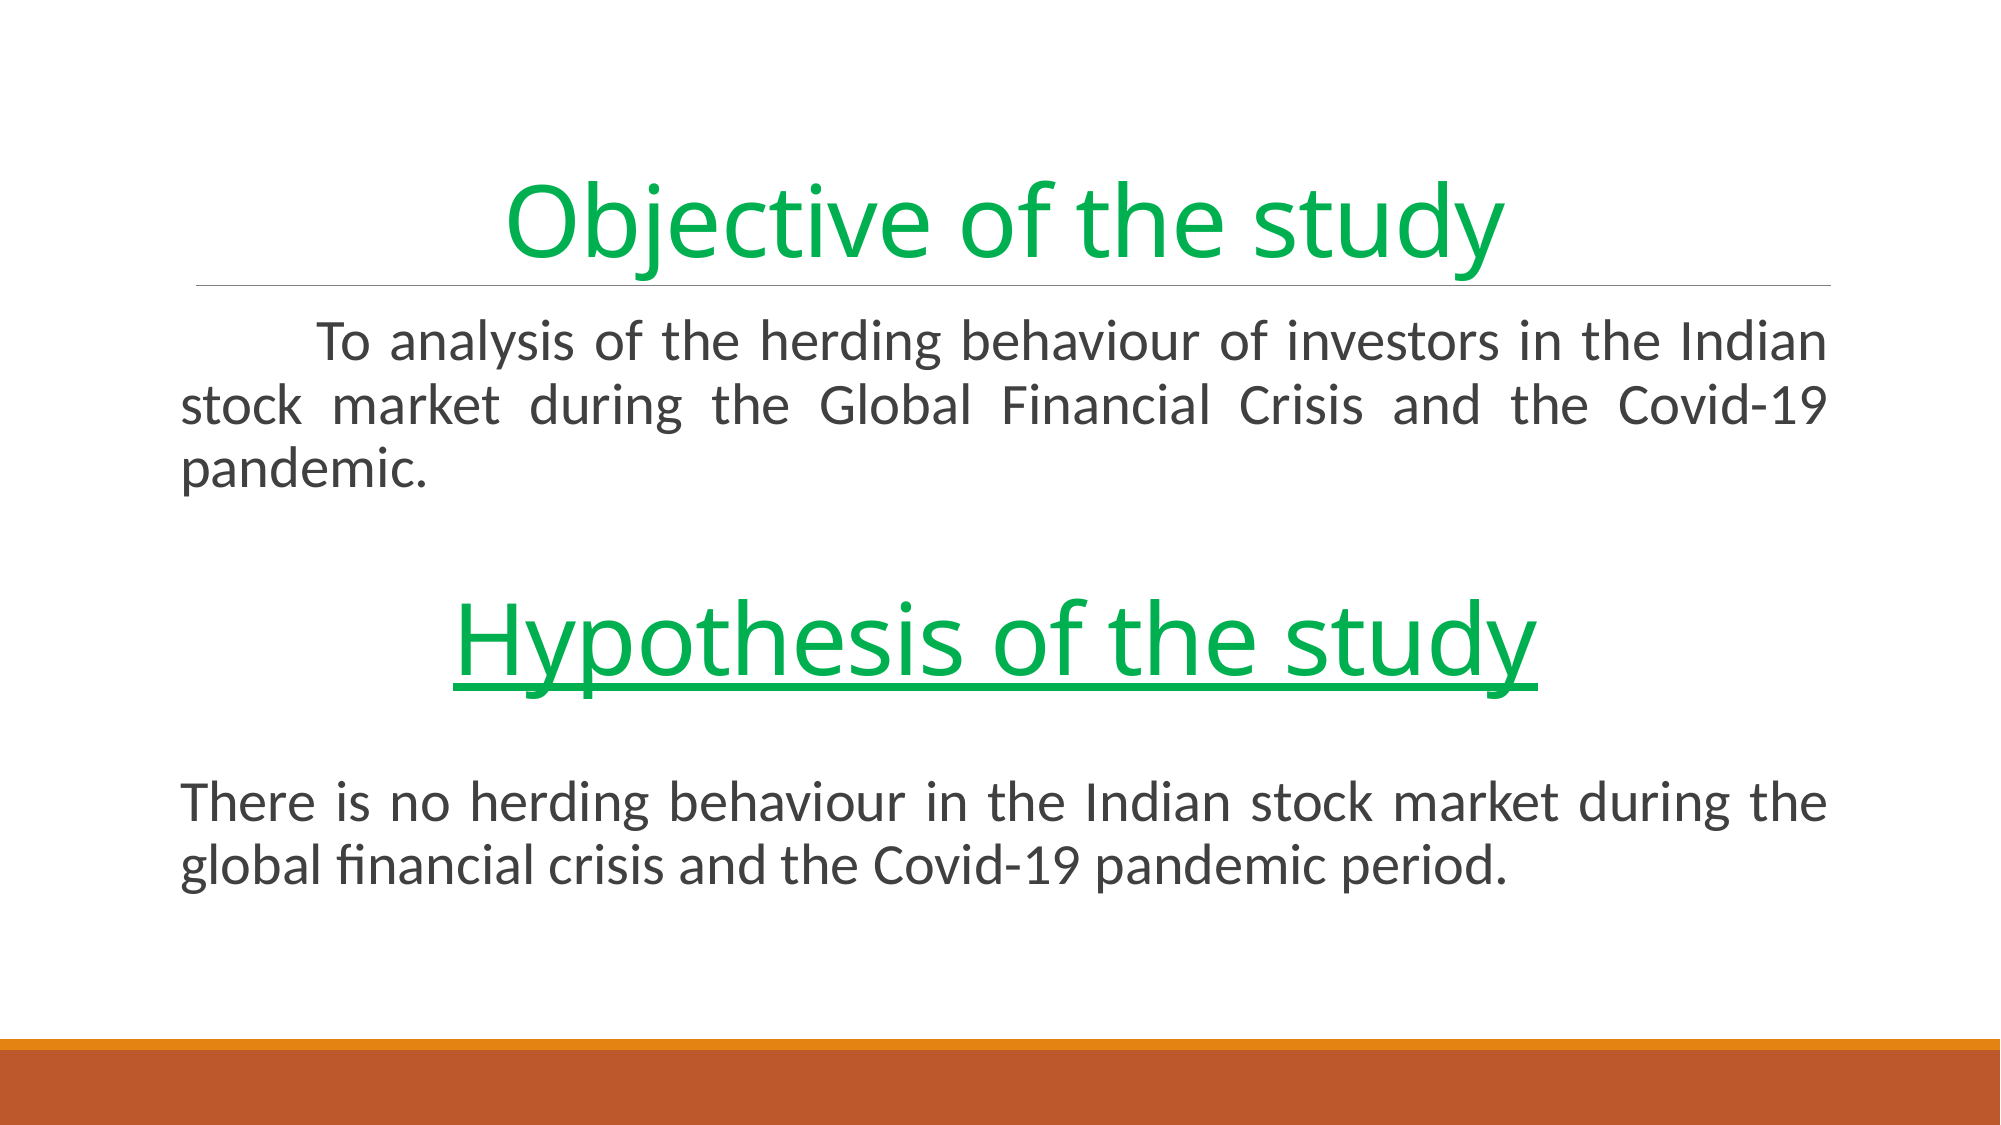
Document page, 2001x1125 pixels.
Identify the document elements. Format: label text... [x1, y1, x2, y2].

title Objective of the study [180, 47, 1830, 285]
list To analysis of the herding behaviour of investors in the Indian stock market during the Global Financial Crisis and the Covid-19 pandemic. [180, 302, 1830, 509]
text_box Hypothesis of the study [179, 569, 1812, 704]
text_box There is no herding behaviour in the Indian stock market during the global financial crisis and the Covid-19 pandemic period. [179, 764, 1830, 1005]
